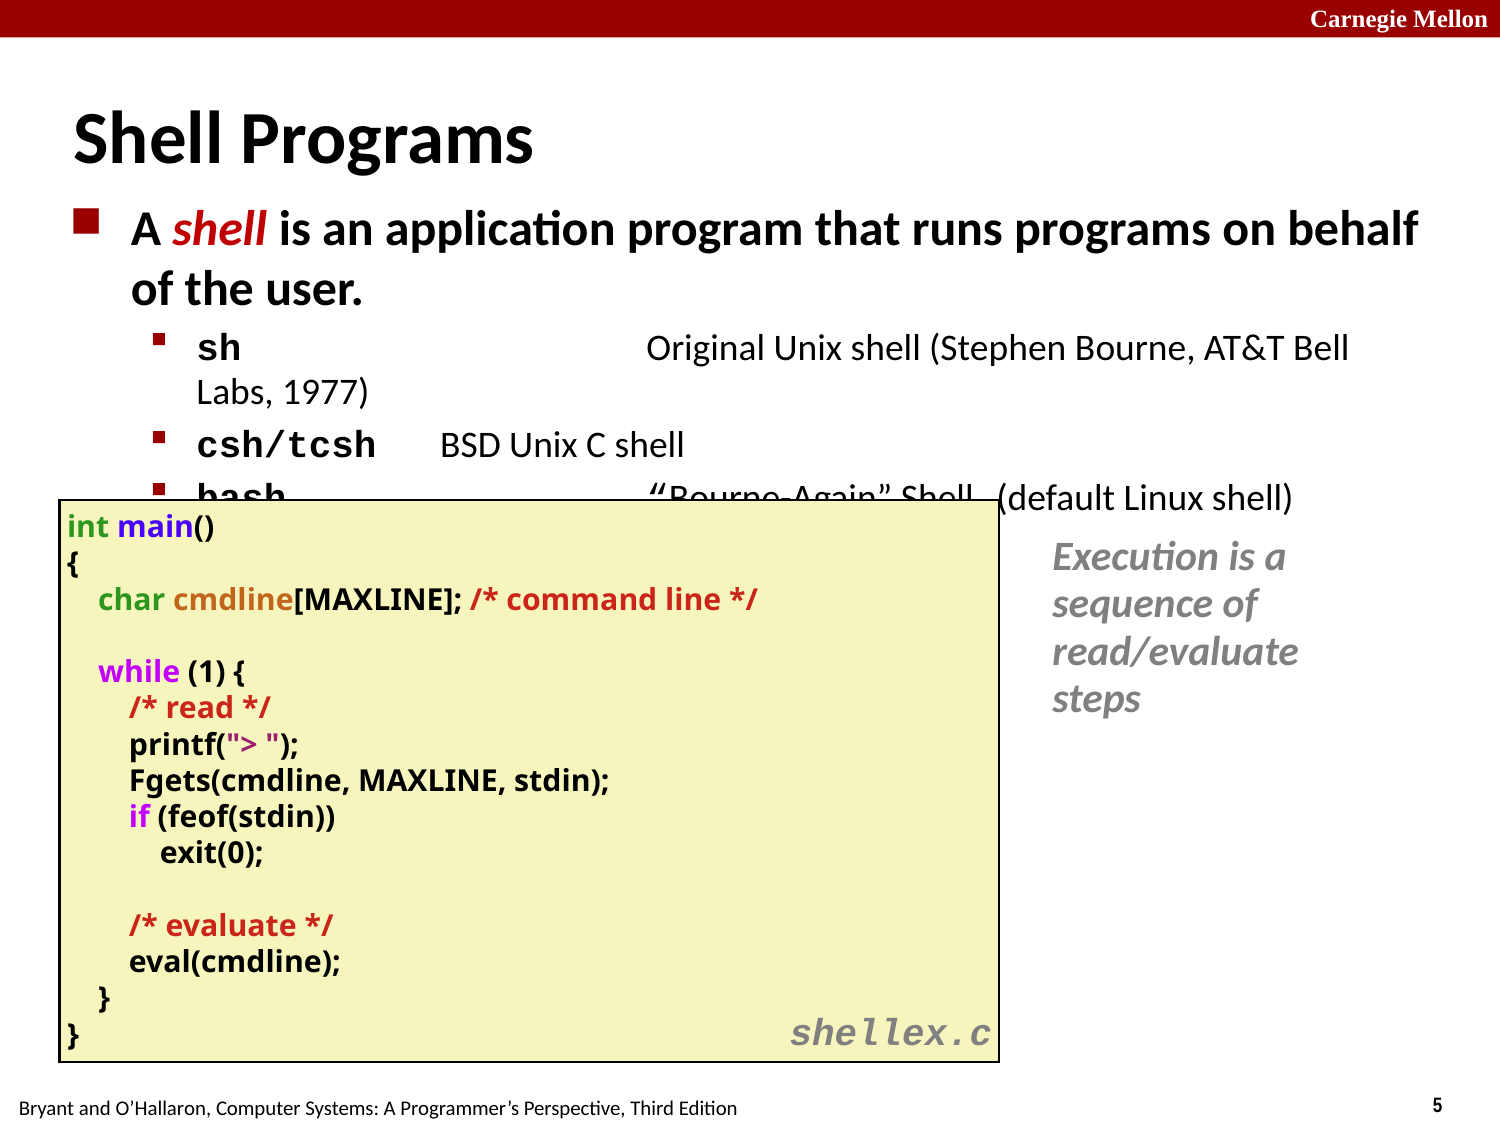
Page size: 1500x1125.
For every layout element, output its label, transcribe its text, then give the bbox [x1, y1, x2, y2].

text_box shellex.c [774, 1003, 1007, 1062]
list A shell is an application program that runs programs on behalf of the user. sh Original Unix shell (Stephen Bourne, AT&T Bell Labs, 1977) csh/tcsh BSD Unix C shell bash “Bourne-Again” Shell (default Linux shell) [59, 187, 1451, 488]
text_box Execution is a sequence of read/evaluate steps [1037, 525, 1406, 700]
text_box int main() { char cmdline[MAXLINE]; /* command line */ while (1) { /* read */ printf("> "); Fgets(cmdline, MAXLINE, stdin); if (feof(stdin)) exit(0); /* evaluate */ eval(cmdline); } } [59, 500, 999, 1063]
title Shell Programs [58, 71, 1305, 197]
